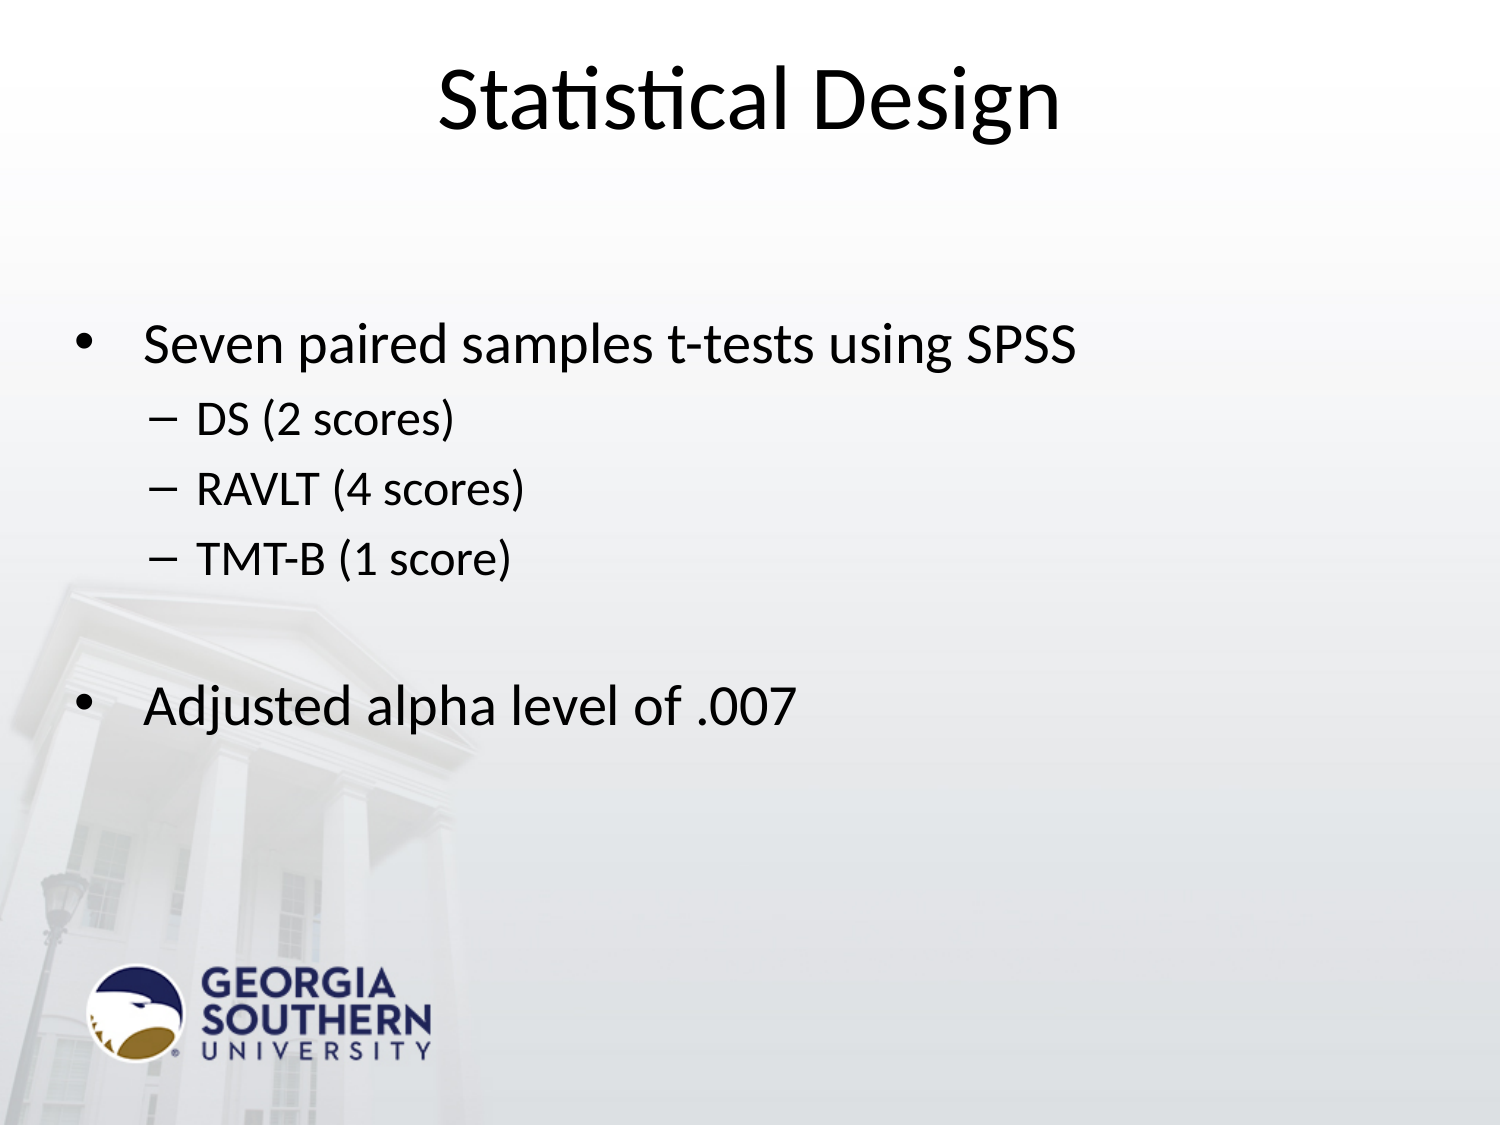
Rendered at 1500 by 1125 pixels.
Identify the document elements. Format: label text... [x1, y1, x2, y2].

list Seven paired samples t-tests using SPSS DS (2 scores) RAVLT (4 scores) TMT-B (1 score) Adjusted alpha level of .007 [59, 226, 1410, 838]
title Statistical Design [75, 31, 1425, 219]
picture [0, 0, 1500, 1125]
